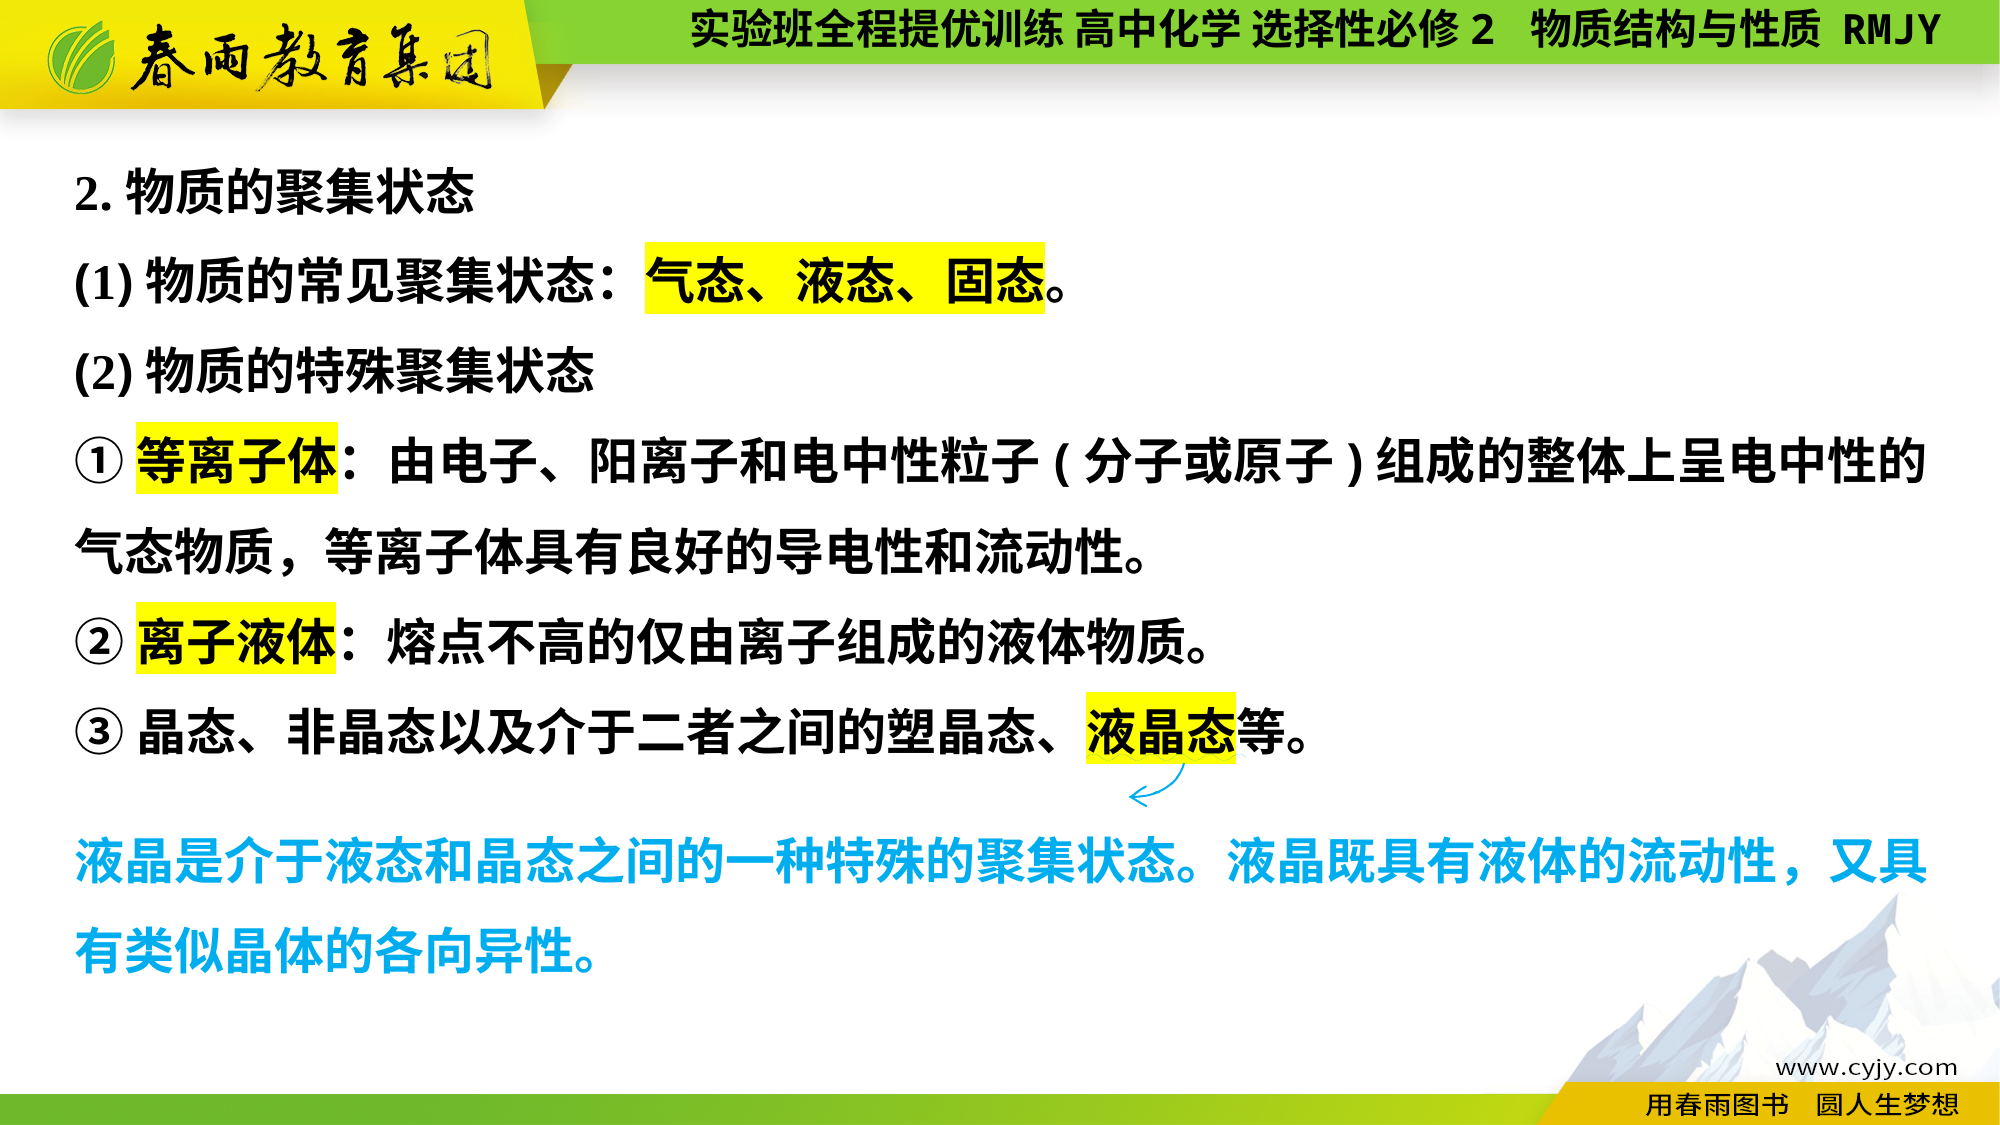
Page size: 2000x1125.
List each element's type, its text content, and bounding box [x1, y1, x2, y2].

list 2.物质的聚集状态 (1)物质的常见聚集状态：气态、液态、固态。 (2)物质的特殊聚集状态 ①等离子体：由电子、阳离子和电中性粒子(分子或原子)组成的整体上呈电中性的气态物质，等离子体具有良好的导电性和流动性。 ②离子液体：熔点不高的仅由离子组成的液体物质。 ③晶态、非晶态以及介于二者之间的塑晶态、液晶态等。 液晶是介于液态和晶态之间的一种特殊的聚集状态。液晶既具有液体的流动性，又具有类似晶体的各向异性。 [59, 122, 1944, 984]
picture [0, 0, 2000, 1125]
